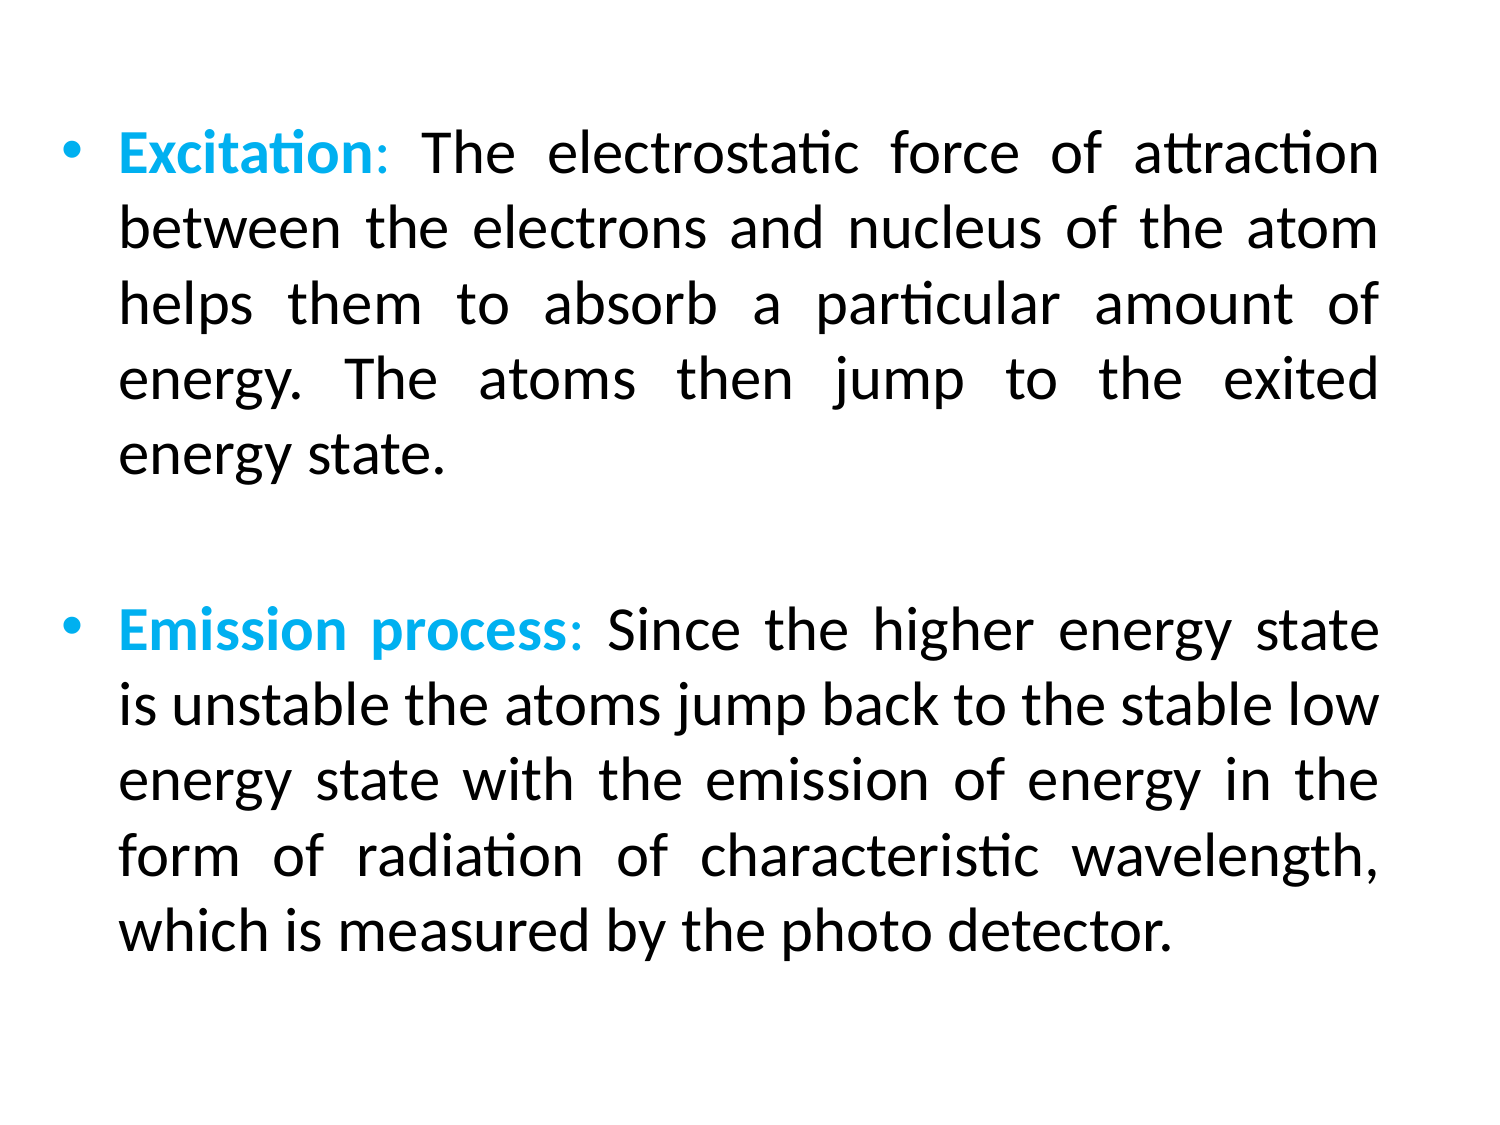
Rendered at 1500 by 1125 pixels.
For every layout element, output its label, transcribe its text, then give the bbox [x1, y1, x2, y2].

list Excitation: The electrostatic force of attraction between the electrons and nucleus of the atom helps them to absorb a particular amount of energy. The atoms then jump to the exited energy state. Emission process: Since the higher energy state is unstable the atoms jump back to the stable low energy state with the emission of energy in the form of radiation of characteristic wavelength, which is measured by the photo detector. [46, 103, 1397, 984]
